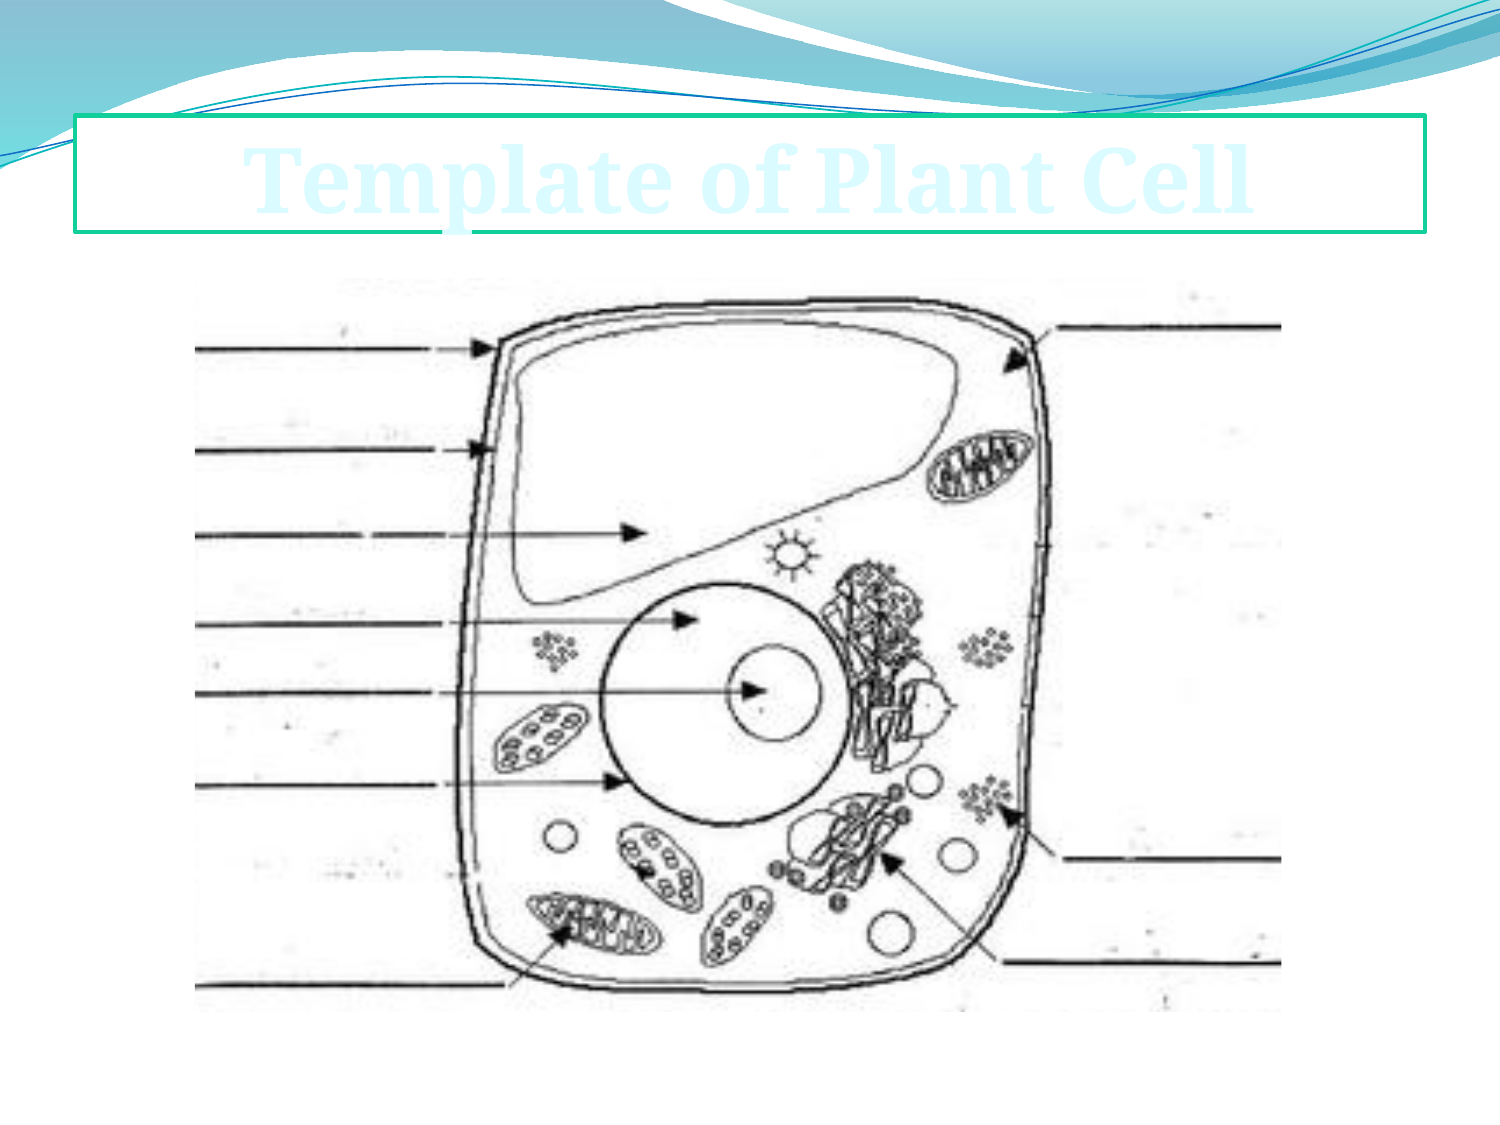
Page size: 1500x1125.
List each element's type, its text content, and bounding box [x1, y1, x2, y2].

title Template of Plant Cell [73, 113, 1427, 234]
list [194, 278, 1282, 1012]
